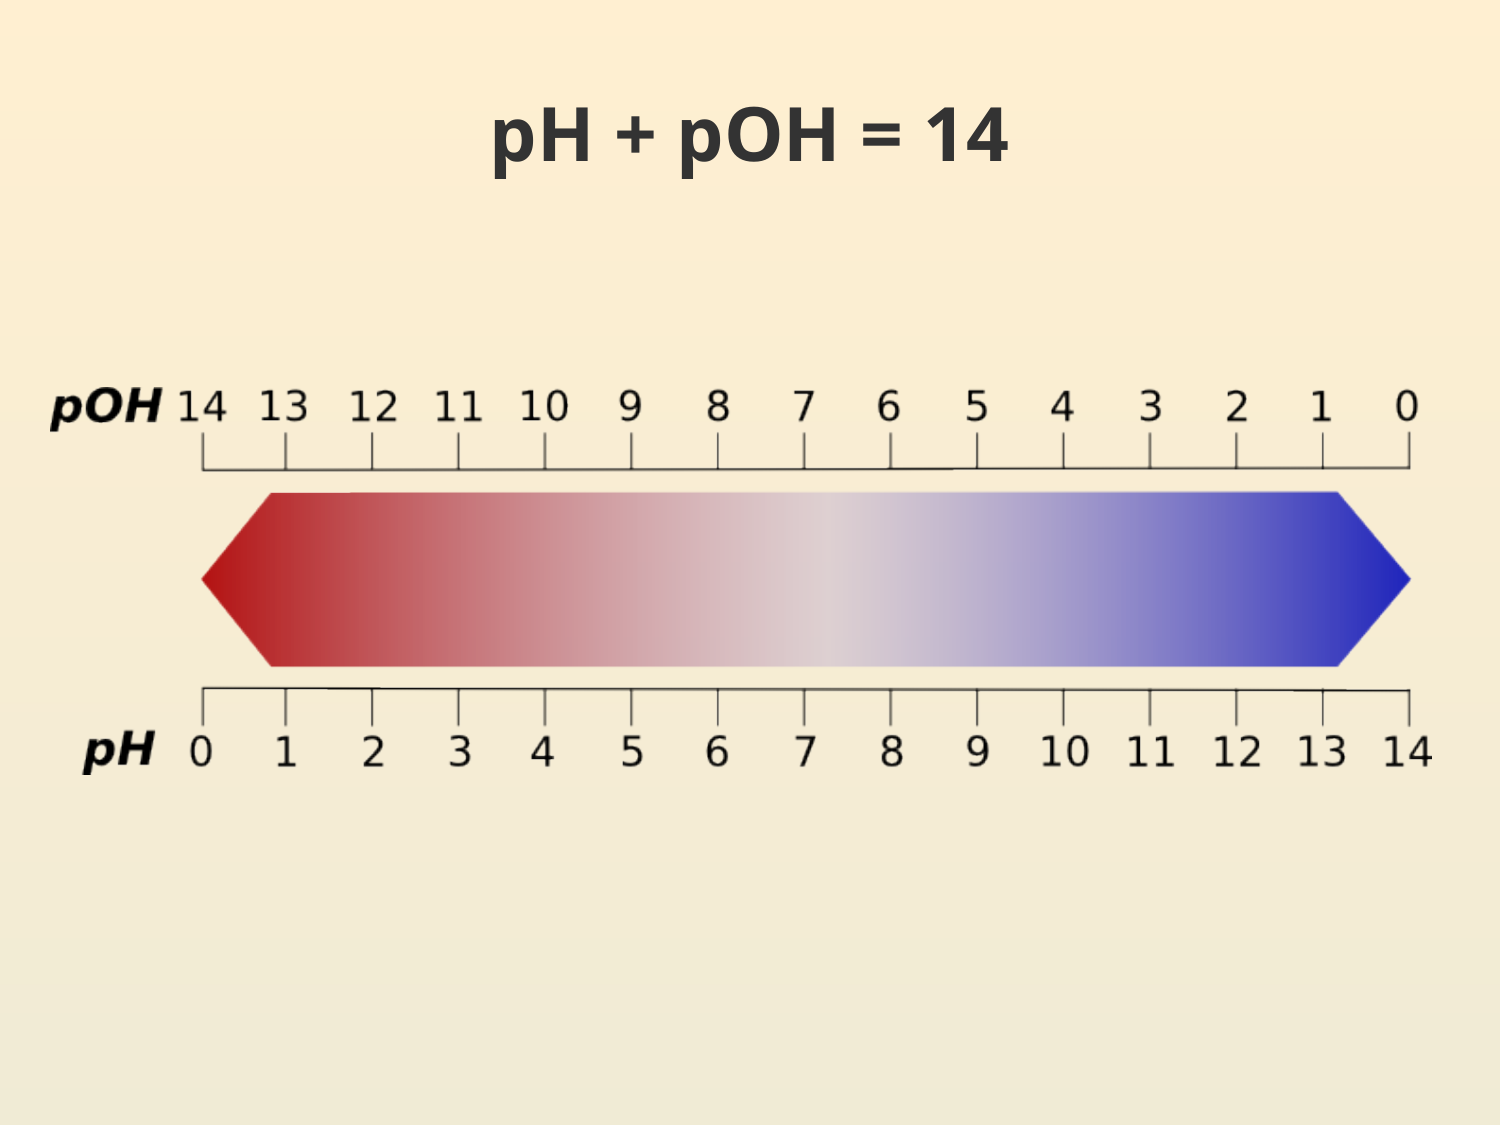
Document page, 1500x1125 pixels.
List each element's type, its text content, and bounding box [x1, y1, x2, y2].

title pH + pOH = 14 [112, 37, 1388, 226]
picture [49, 387, 1432, 776]
